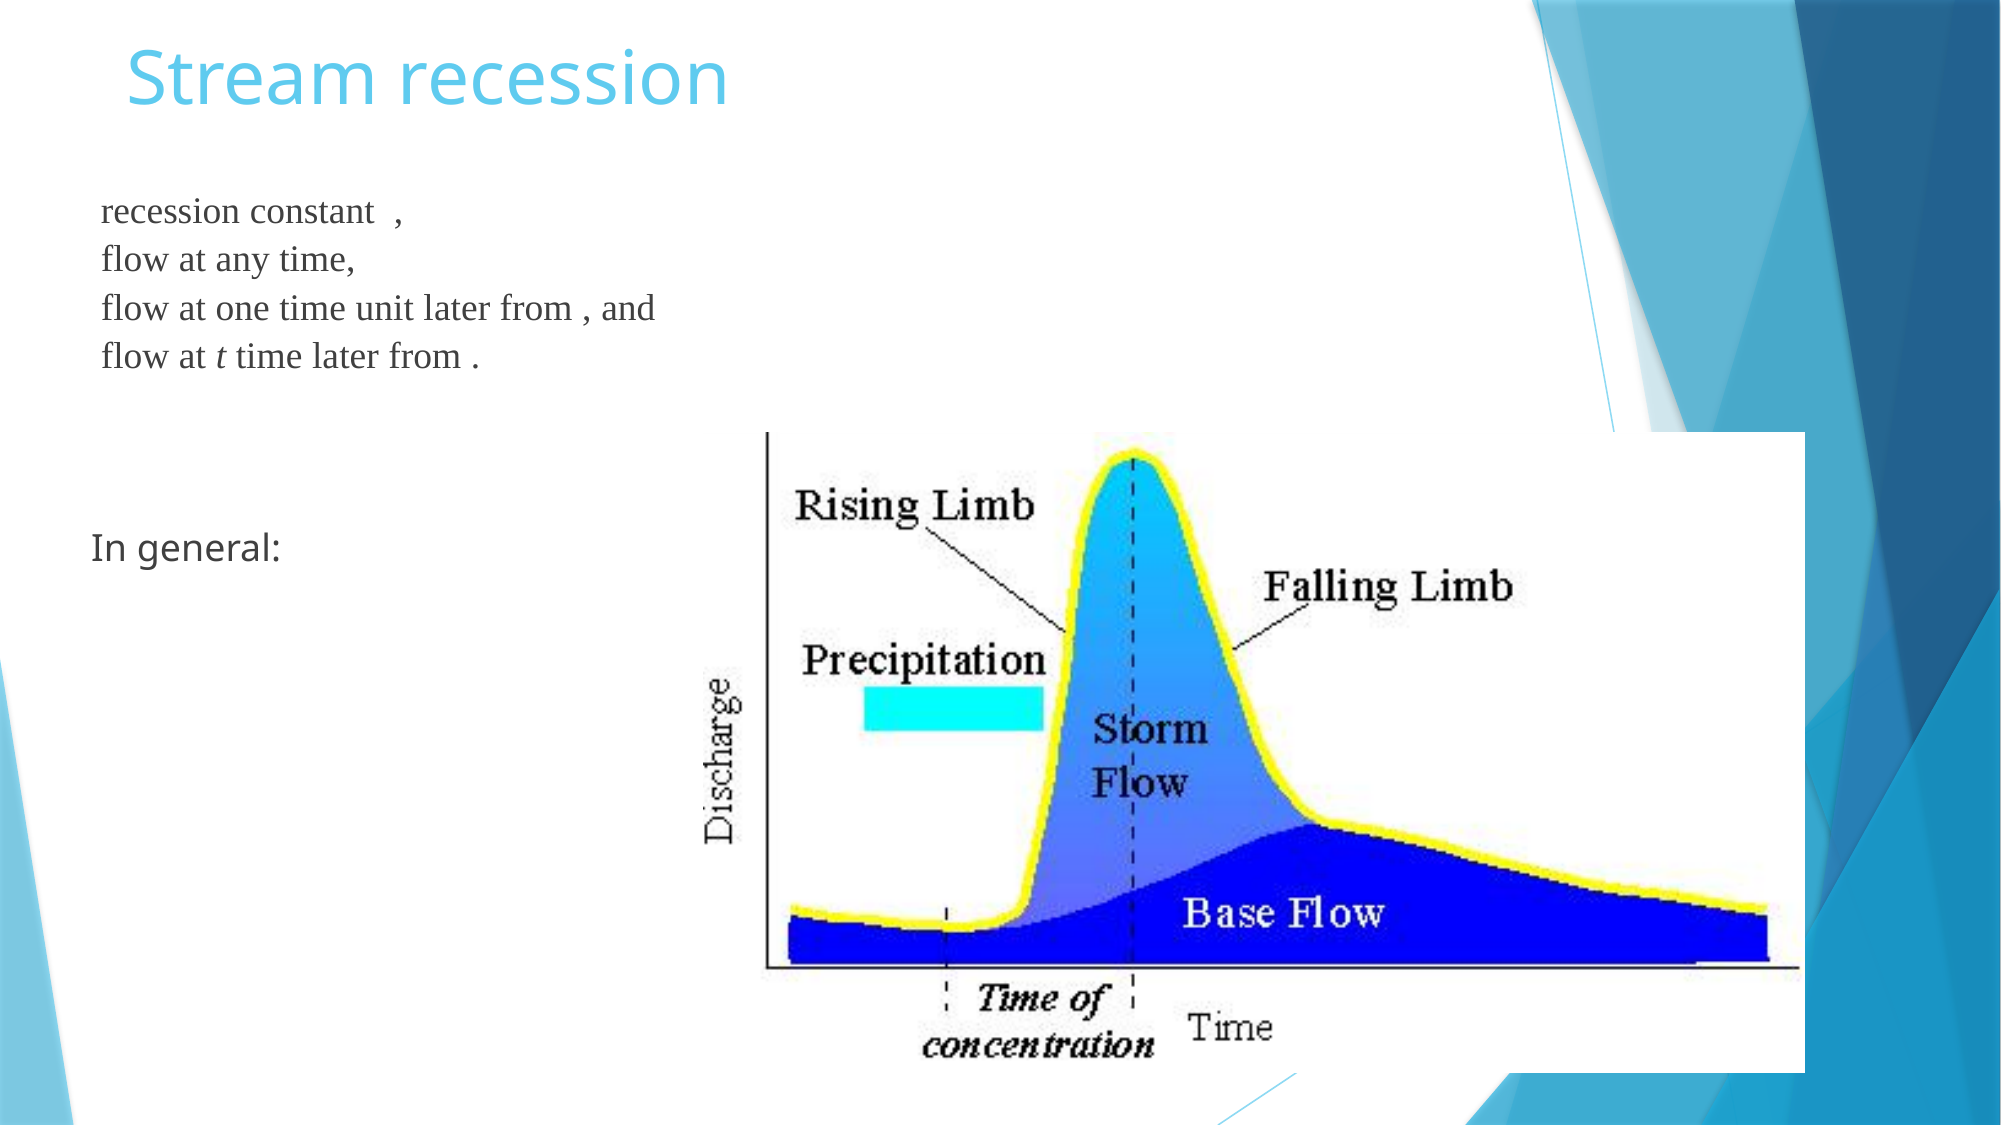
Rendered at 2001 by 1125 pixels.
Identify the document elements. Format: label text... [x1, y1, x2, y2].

title Stream recession [111, 21, 1522, 146]
picture [702, 432, 1805, 1074]
